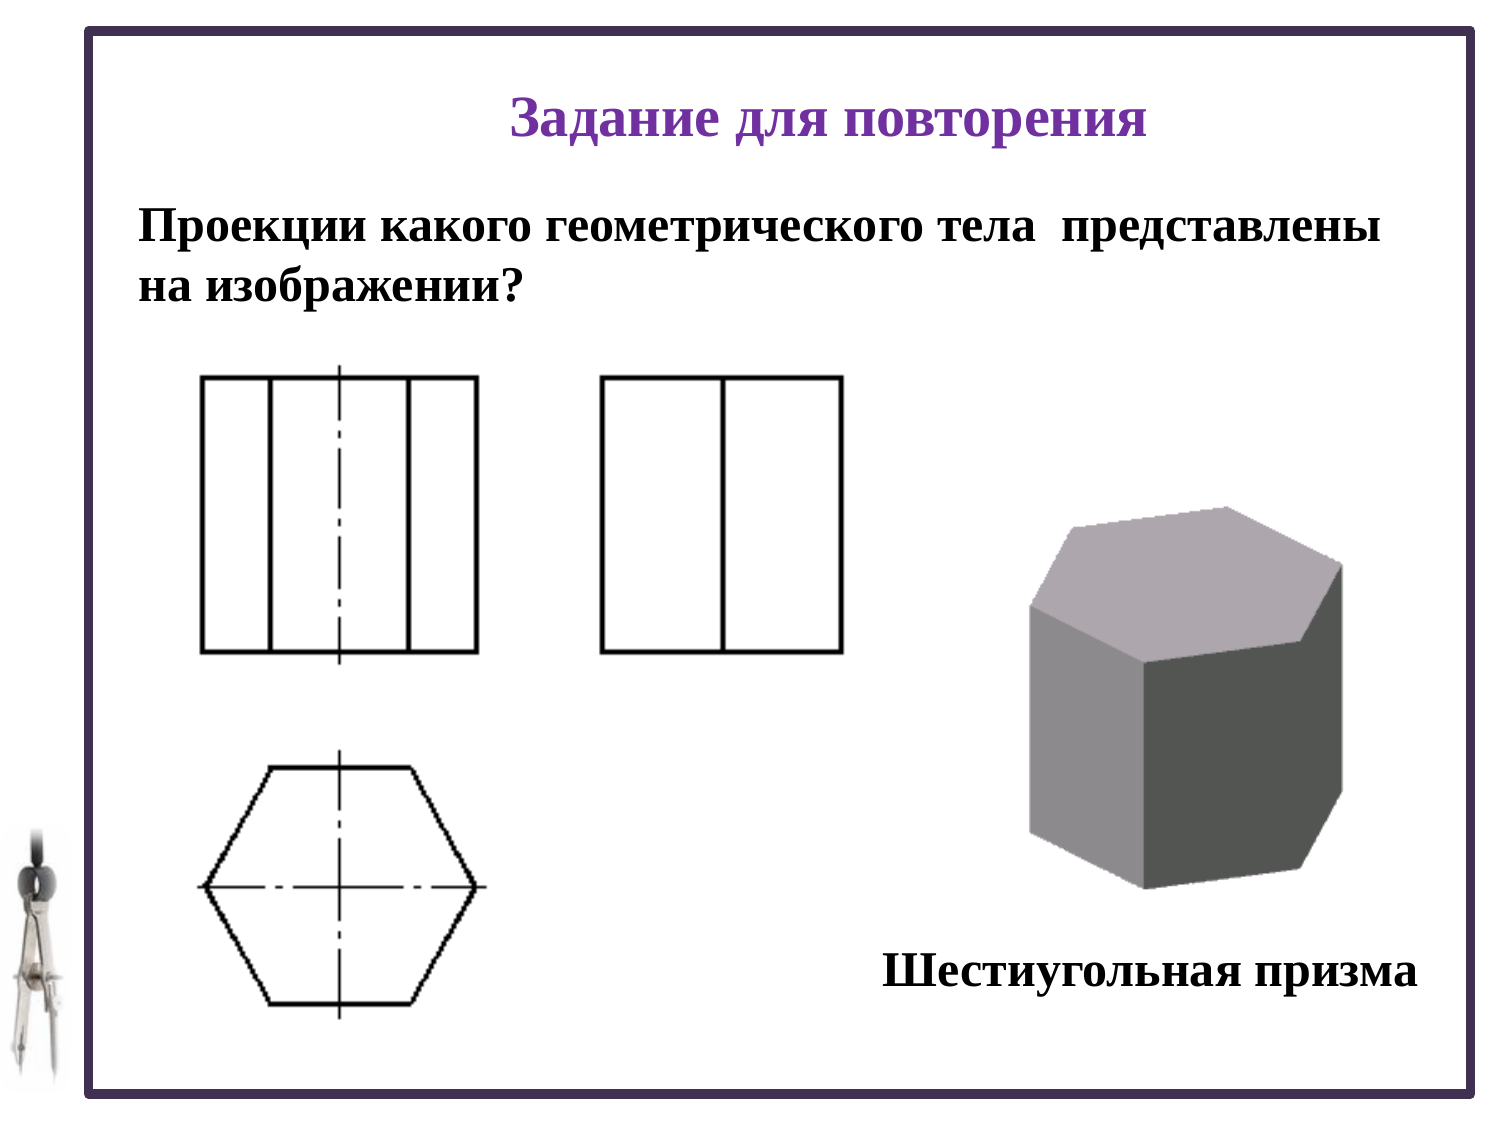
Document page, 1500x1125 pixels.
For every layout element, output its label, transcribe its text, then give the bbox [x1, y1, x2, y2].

picture [0, 822, 72, 1095]
picture [962, 491, 1417, 913]
text_box Проекции какого геометрического тела представлены на изображении? [123, 184, 1424, 320]
picture [182, 361, 857, 1026]
text_box Шестиугольная призма [868, 928, 1436, 1004]
text_box [86, 29, 1473, 1096]
text_box Задание для повторения [194, 54, 1388, 160]
